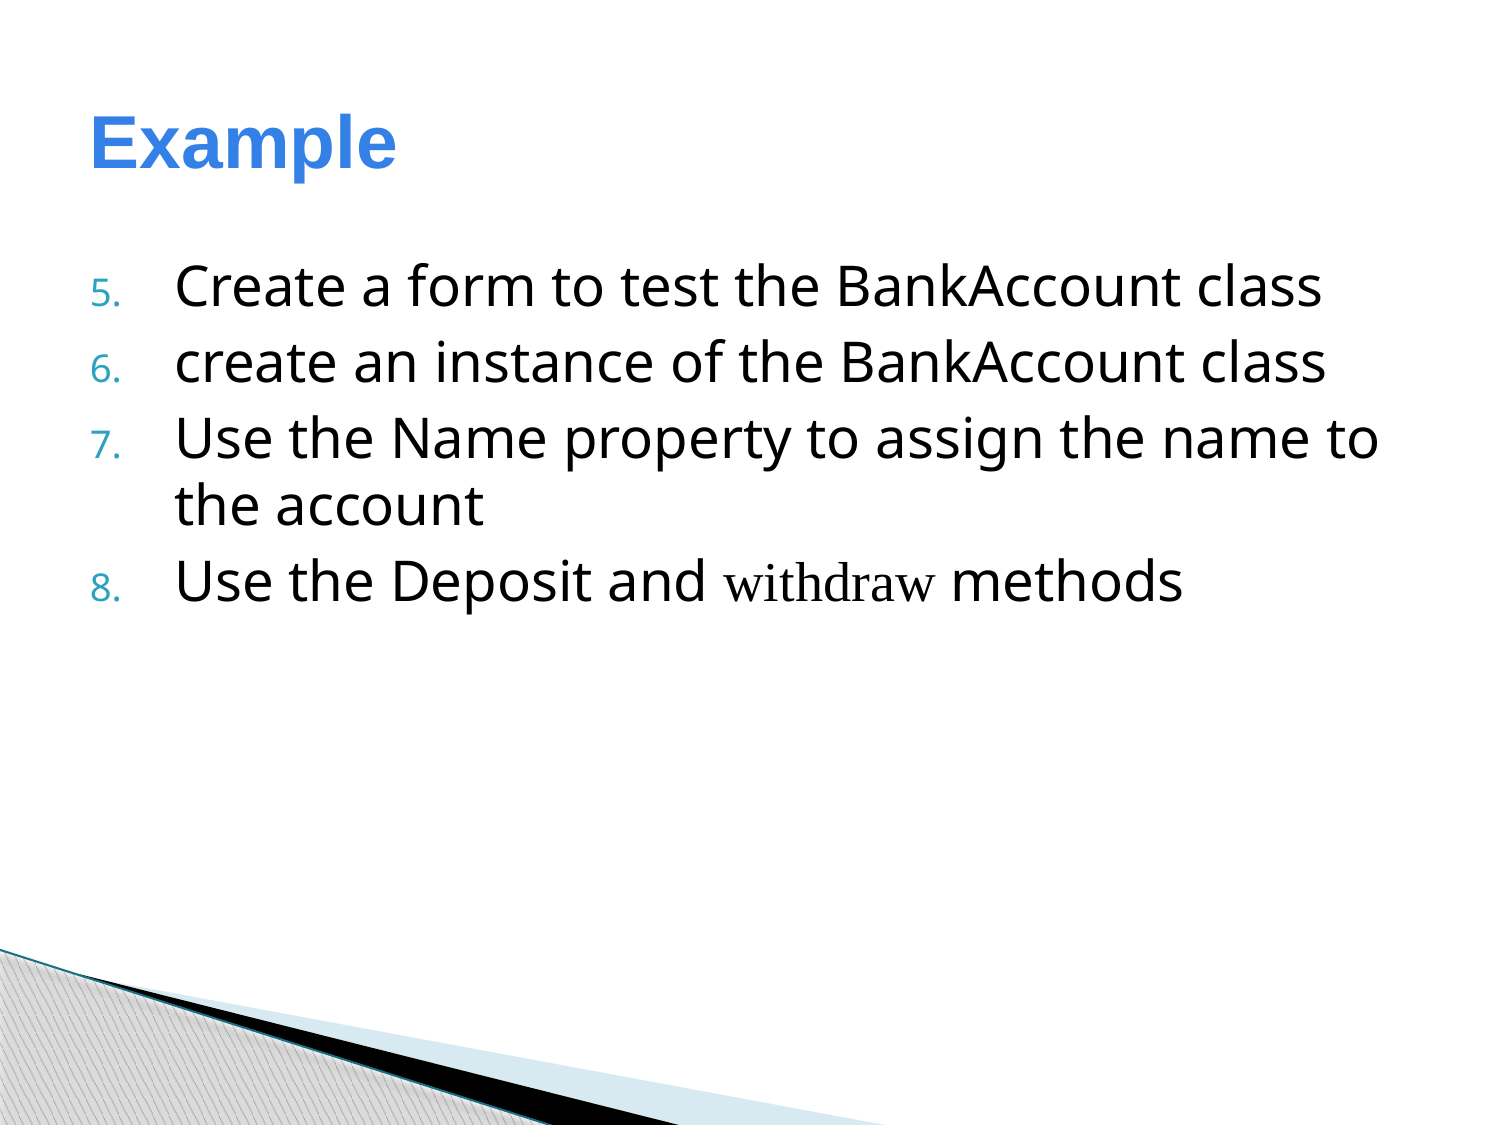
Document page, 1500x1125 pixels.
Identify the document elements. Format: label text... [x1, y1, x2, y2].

list Create a form to test the BankAccount class create an instance of the BankAccount class Use the Name property to assign the name to the account Use the Deposit and withdraw methods [75, 243, 1425, 986]
title Example [75, 45, 1425, 233]
